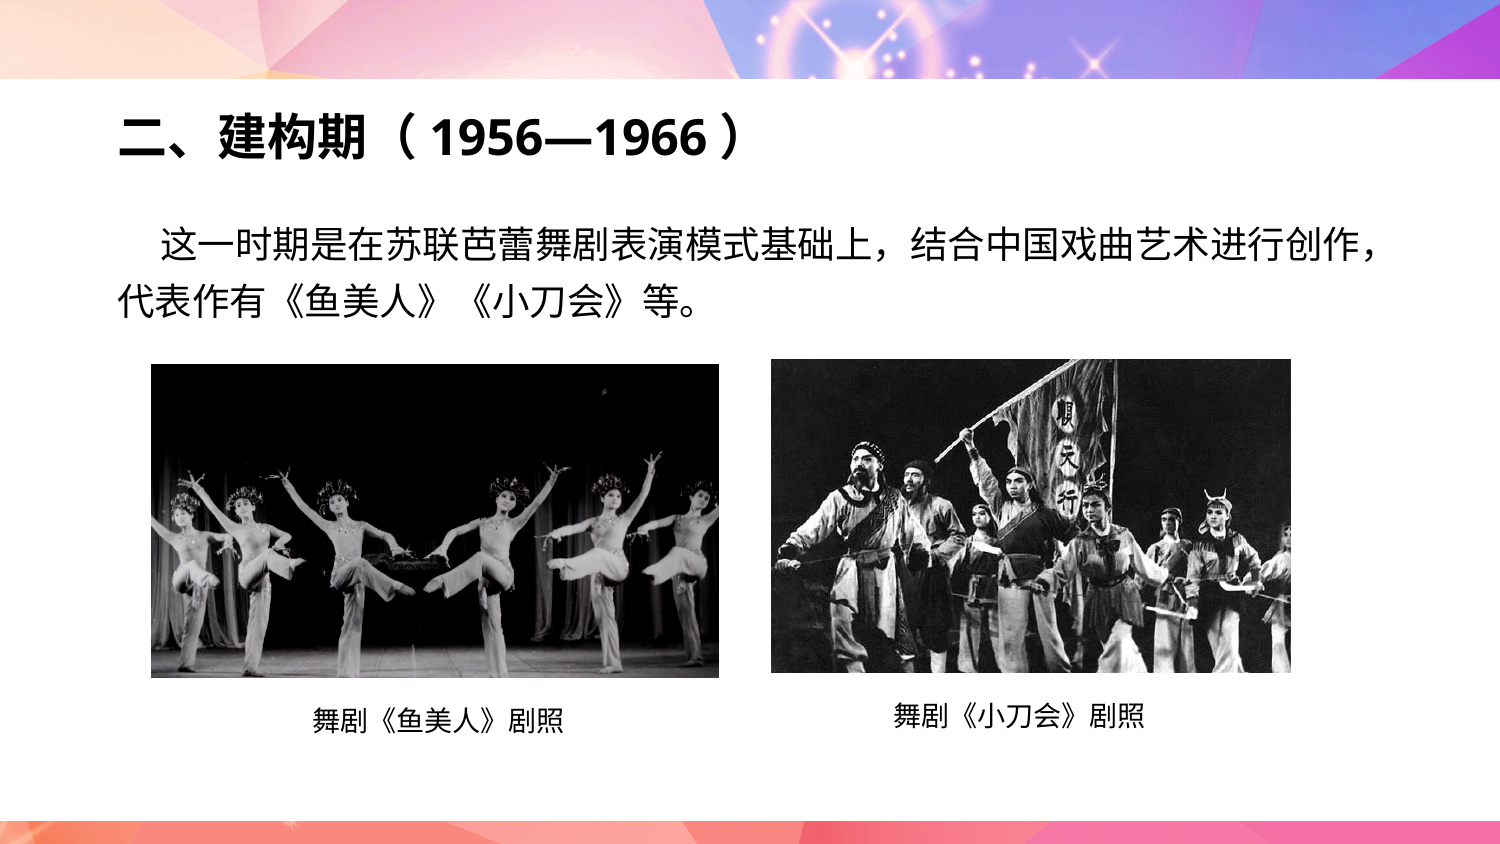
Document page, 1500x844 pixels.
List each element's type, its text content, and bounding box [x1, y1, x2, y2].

picture [0, 821, 1500, 844]
picture [0, 0, 1500, 79]
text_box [151, 364, 719, 746]
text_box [771, 359, 1291, 741]
text_box 二、建构期（1956—1966） 这一时期是在苏联芭蕾舞剧表演模式基础上，结合中国戏曲艺术进行创作，代表作有《鱼美人》《小刀会》等。 [102, 97, 1411, 385]
